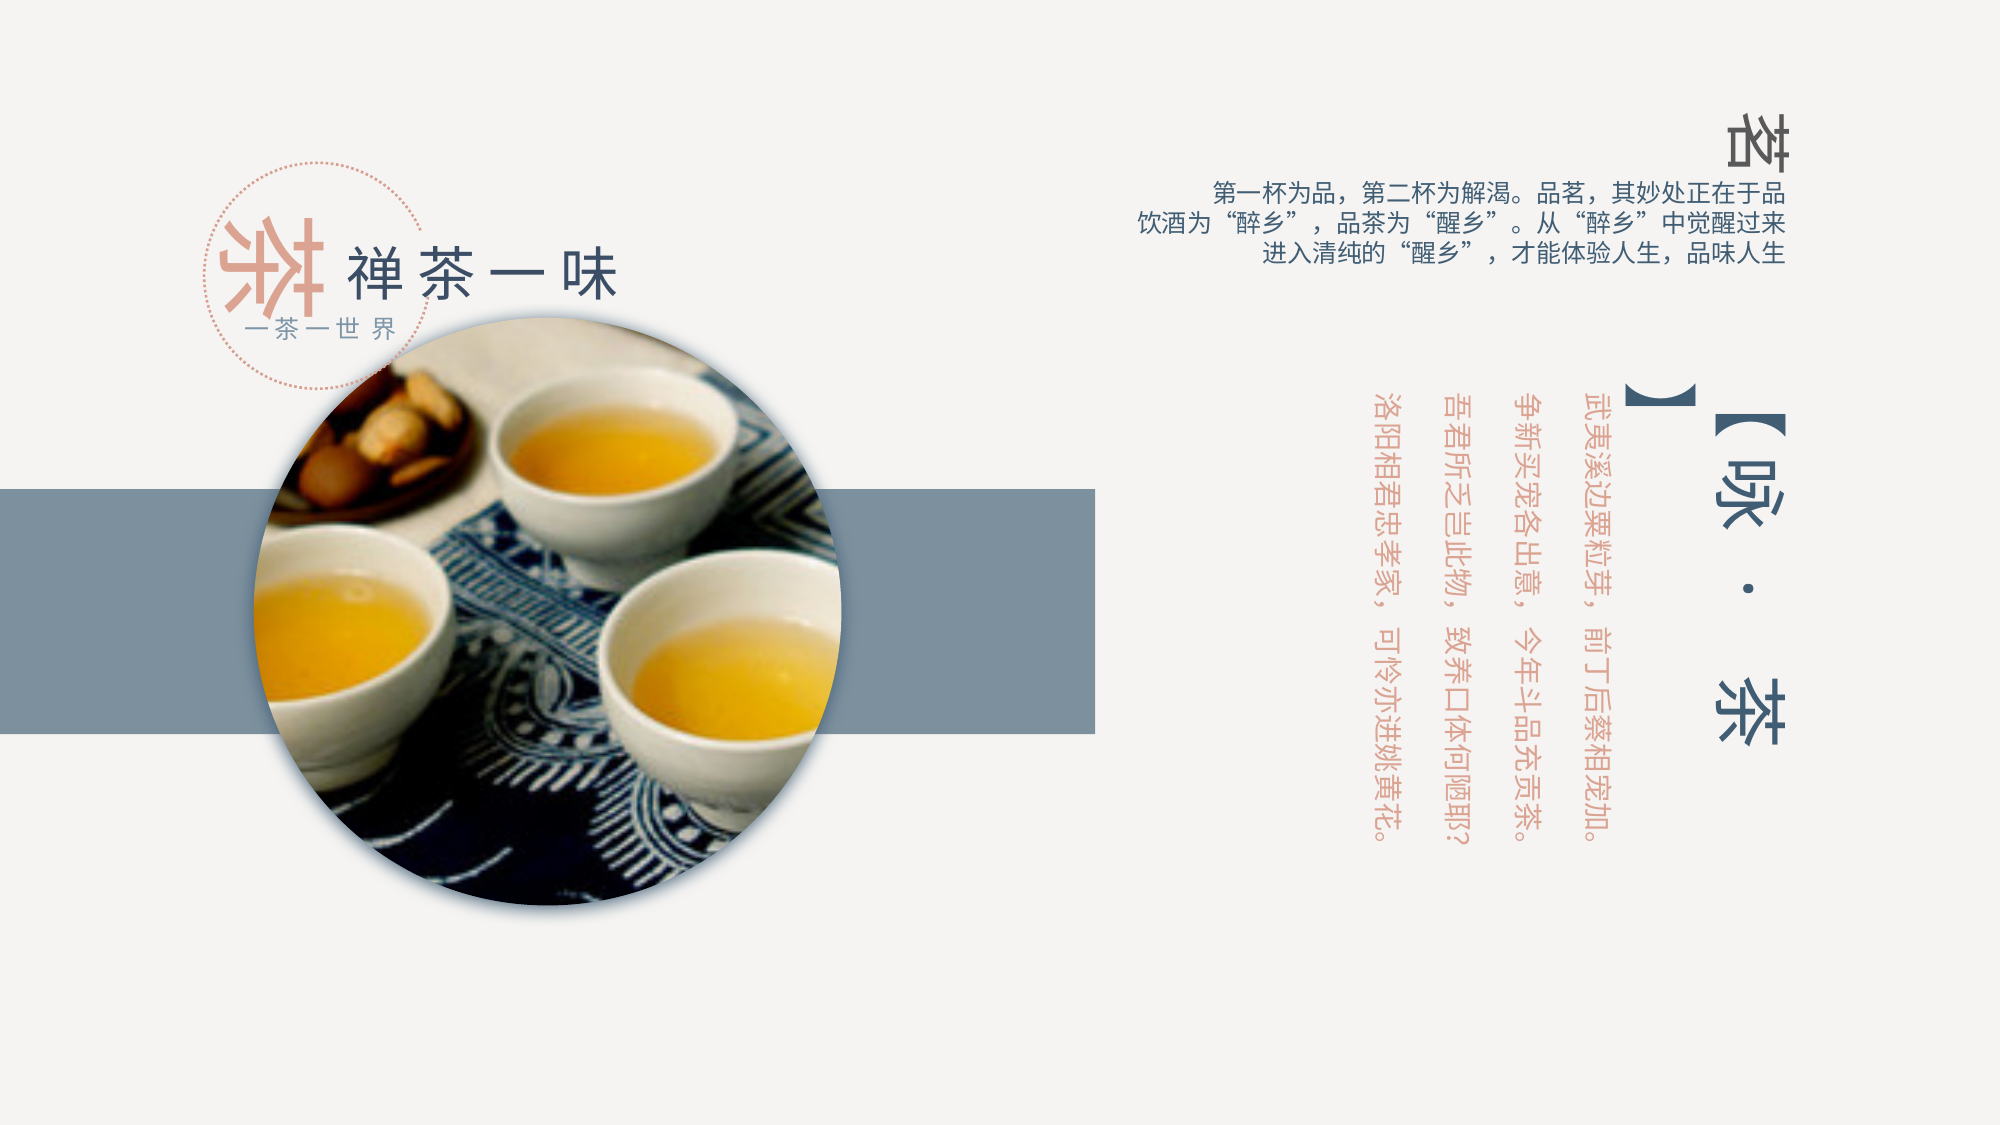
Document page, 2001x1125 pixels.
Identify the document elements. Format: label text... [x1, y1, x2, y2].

text_box [232, 351, 253, 370]
text_box 【 咏 · 茶 】 [1684, 349, 1806, 845]
text_box 茗 [1696, 95, 1808, 179]
text_box [842, 488, 1096, 735]
text_box 茶 [182, 197, 350, 326]
text_box 第一杯为品，第二杯为解渴。品茗，其妙处正在于品 饮酒为“醉乡”，品茶为“醒乡”。从“醉乡”中觉醒过来 进入清纯的“醒乡”，才能体验人生，品味人生 [1121, 169, 1802, 275]
text_box 禅 茶 一 味 [331, 230, 637, 315]
text_box [0, 488, 253, 735]
picture [253, 317, 842, 906]
text_box 武夷溪边粟粒芽，前丁后蔡相宠加。 争新买宠各出意，今年斗品充贡茶。 吾君所乏岂此物，致养口体何陋耶？ 洛阳相君忠孝家，可怜亦进姚黄花。 [1310, 378, 1624, 872]
text_box [215, 326, 229, 348]
text_box 一 茶 一 世 界 [229, 306, 412, 351]
text_box [235, 162, 421, 230]
